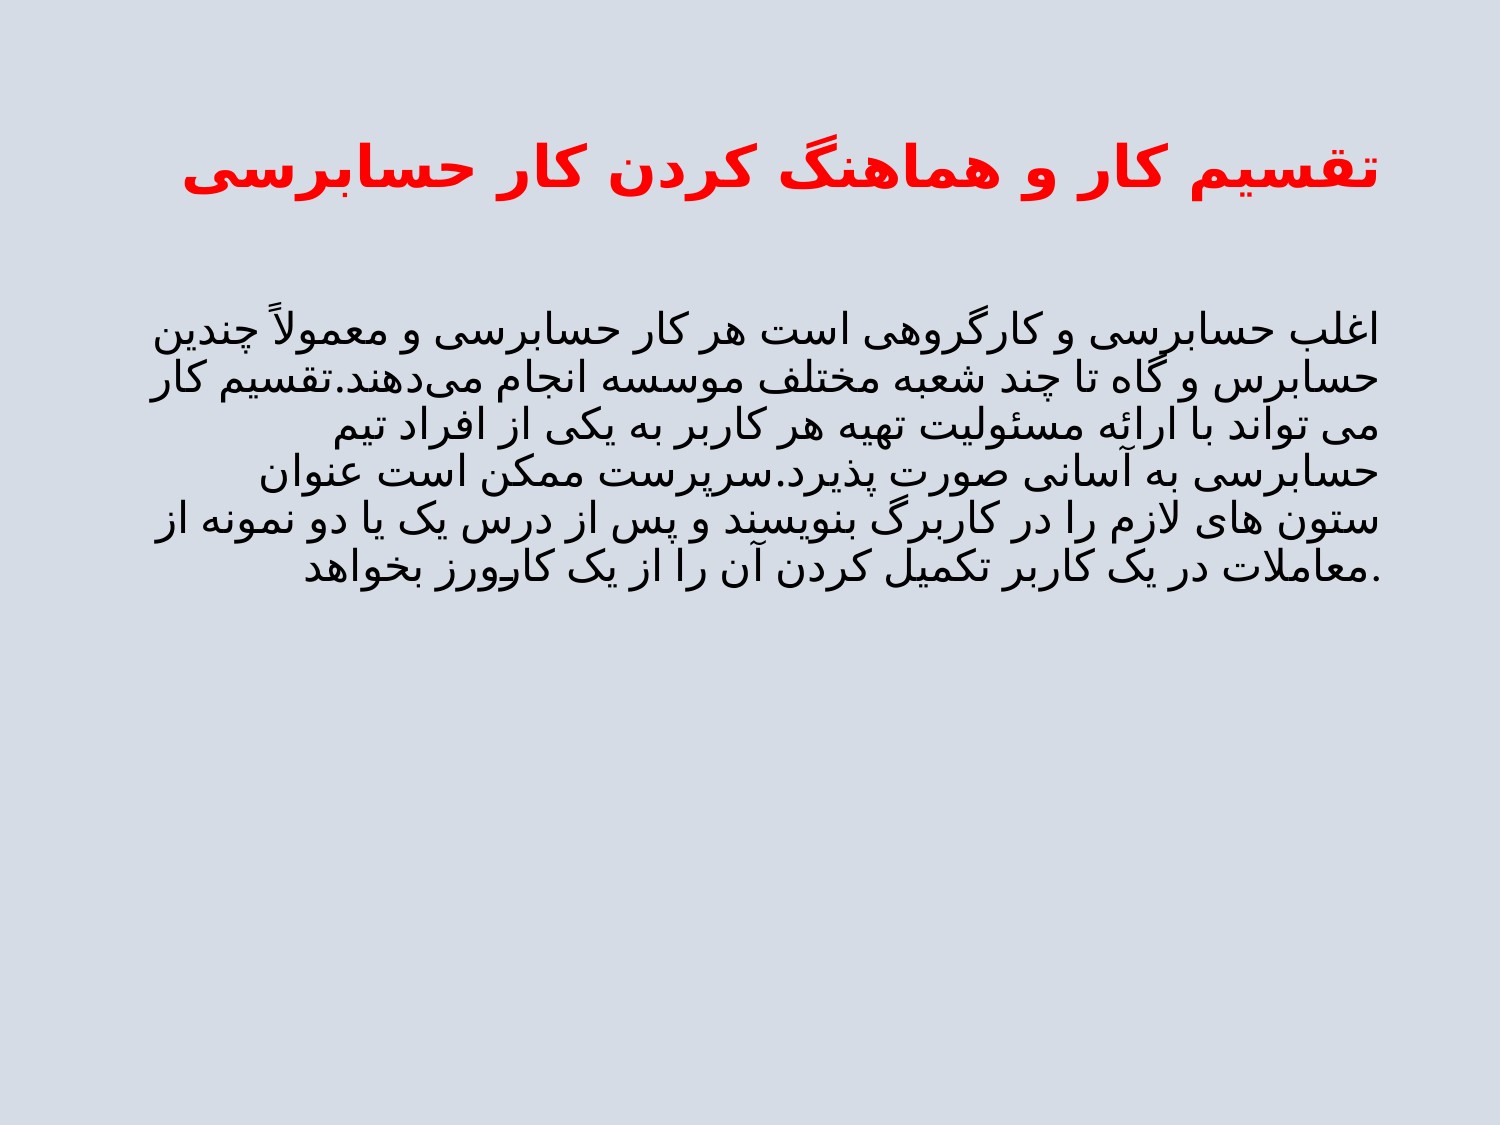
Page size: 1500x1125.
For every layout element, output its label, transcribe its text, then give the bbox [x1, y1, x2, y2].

title تقسیم کار و هماهنگ کردن کار حسابرسی [103, 59, 1397, 278]
list اغلب حسابرسی و کارگروهی است هر کار حسابرسی و معمولاً چندین حسابرس و گاه تا چند شعبه مختلف موسسه انجام می‌دهند.تقسیم کار می تواند با ارائه مسئولیت تهیه هر کاربر به یکی از افراد تیم حسابرسی به آسانی صورت پذیرد.سرپرست ممکن است عنوان ستون های لازم را در کاربرگ بنویسند و پس از درس یک یا دو نمونه از معاملات در یک کاربر تکمیل کردن آن را از یک کارورز بخواهد. [103, 299, 1397, 1014]
